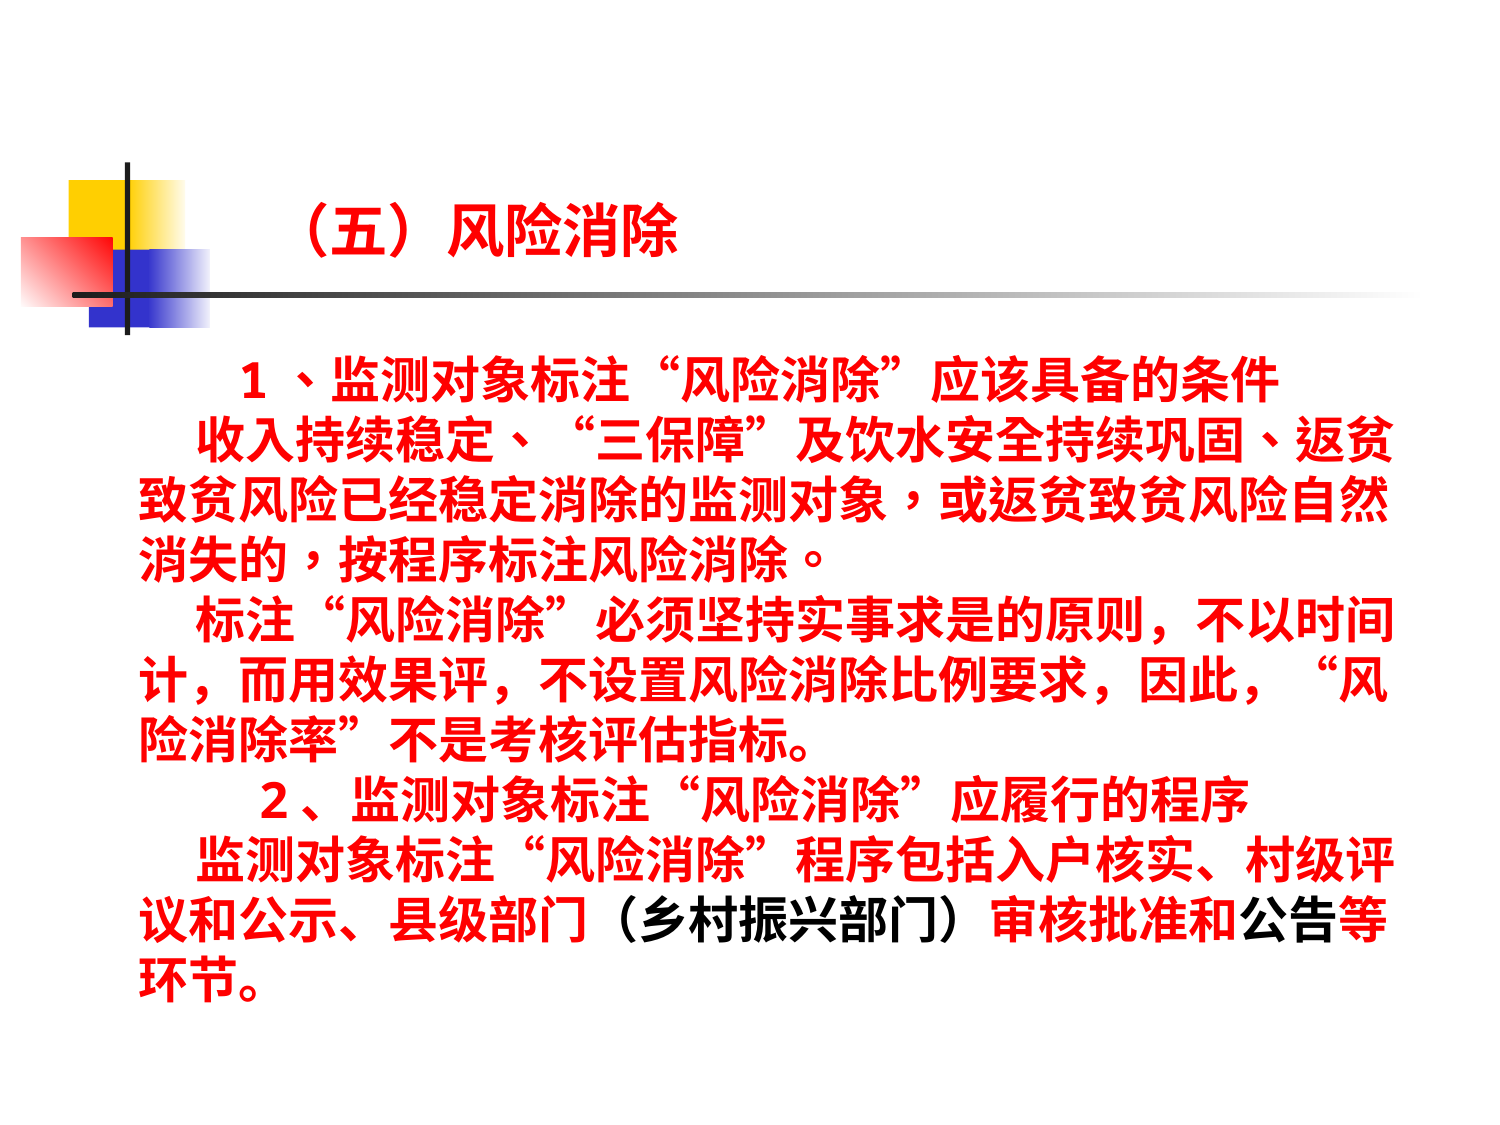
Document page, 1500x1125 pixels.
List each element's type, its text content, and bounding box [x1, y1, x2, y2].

text_box [182, 201, 1069, 288]
text_box （五）风险消除 [256, 186, 694, 272]
text_box 1、监测对象标注“风险消除”应该具备的条件 收入持续稳定、“三保障”及饮水安全持续巩固、返贫致贫风险已经稳定消除的监测对象，或返贫致贫风险自然消失的，按程序标注风险消除。 标注“风险消除”必须坚持实事求是的原则，不以时间计，而用效果评，不设置风险消除比例要求，因此，“风险消除率”不是考核评估指标。 2、监测对象标注“风险消除”应履行的程序 监测对象标注“风险消除”程序包括入户核实、村级评议和公示、县级部门（乡村振兴部门）审核批准和公告等环节。 [123, 290, 1412, 1016]
